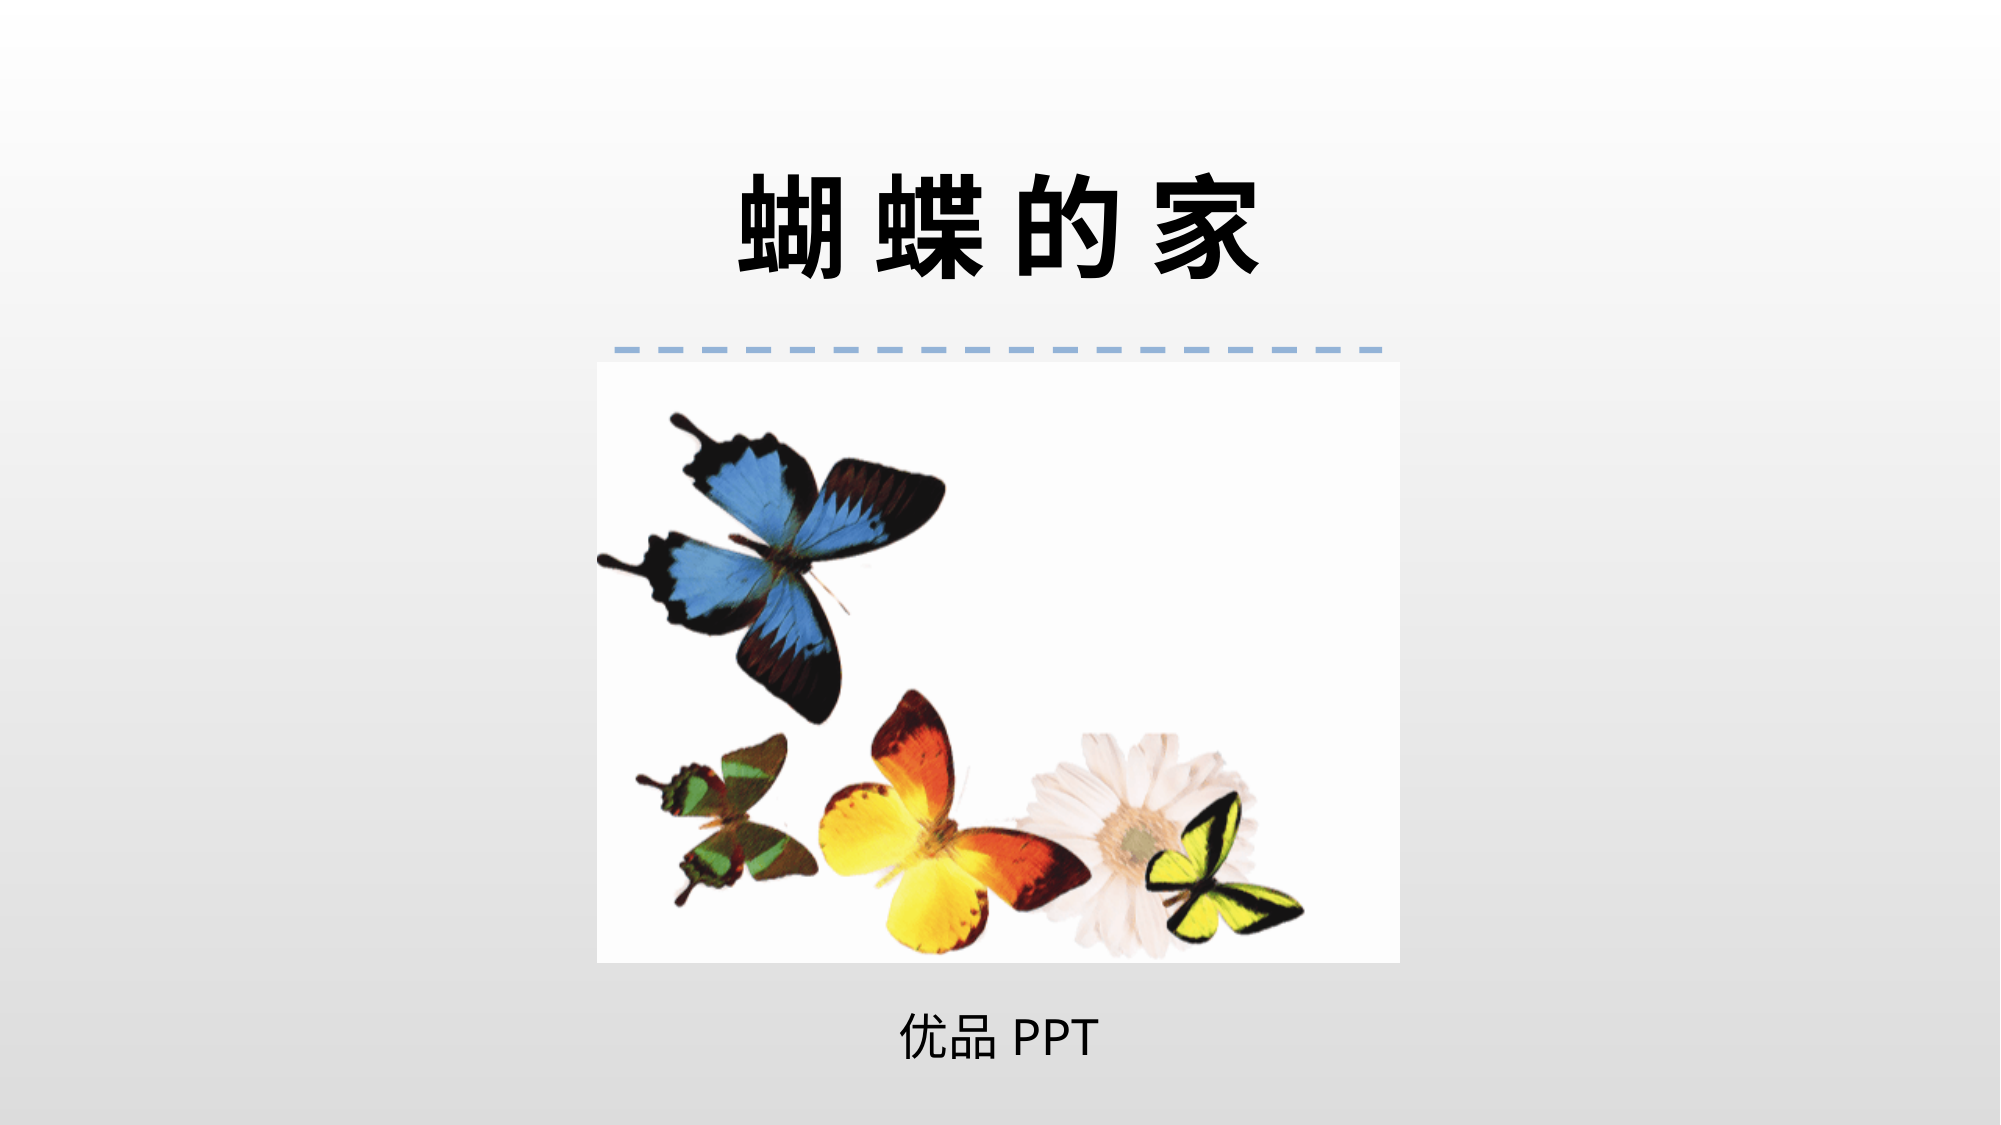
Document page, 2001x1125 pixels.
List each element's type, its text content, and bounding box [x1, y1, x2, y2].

picture [596, 362, 1400, 963]
text_box 优品PPT [249, 991, 1749, 1073]
text_box 蝴 蝶 的 家 [248, 149, 1749, 300]
